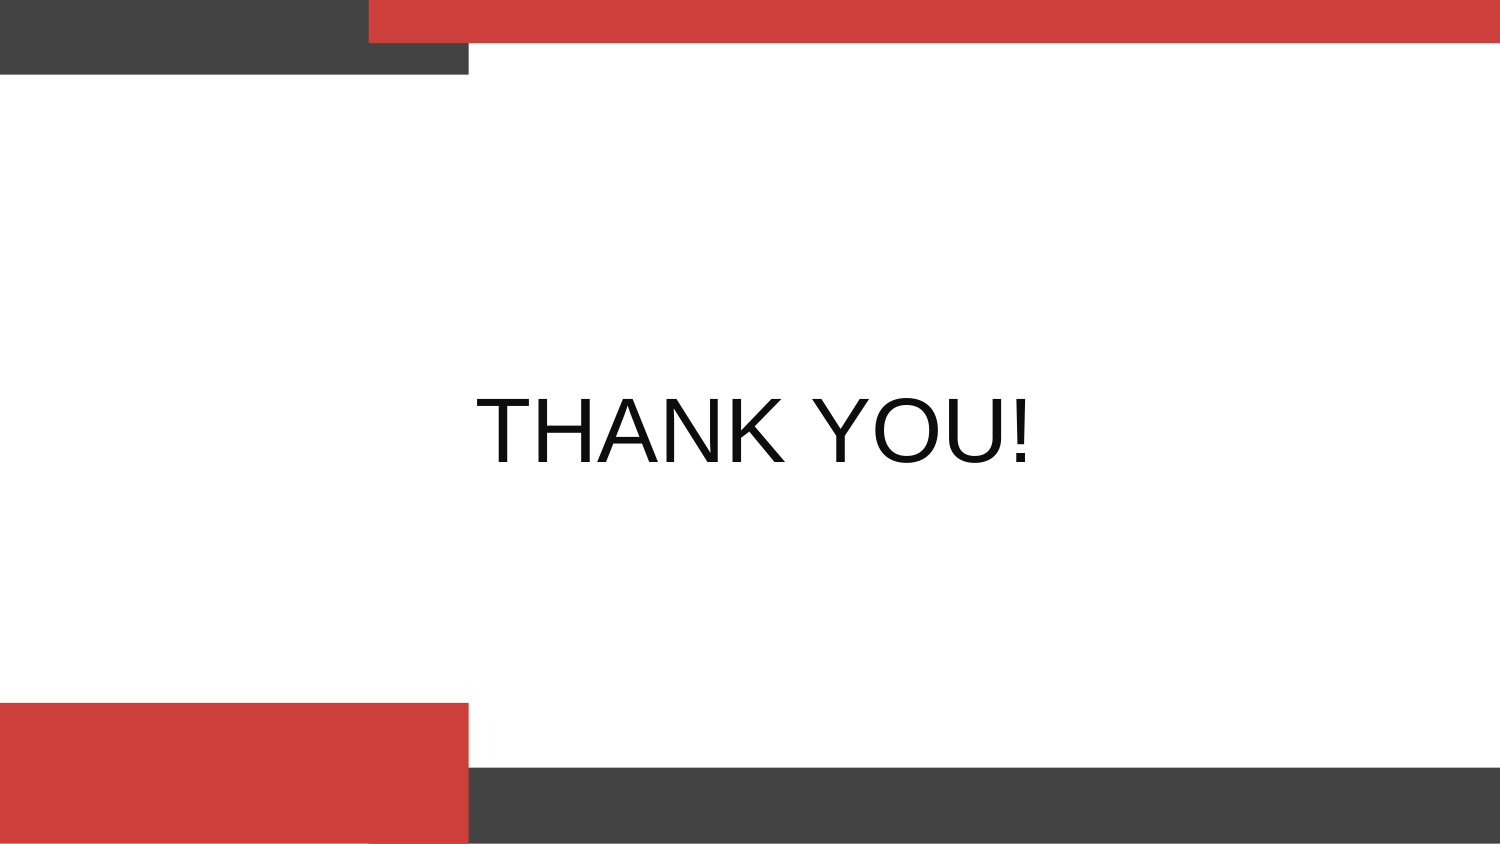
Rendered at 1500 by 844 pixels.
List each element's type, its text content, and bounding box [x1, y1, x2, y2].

list THANK YOU! [437, 356, 1063, 488]
